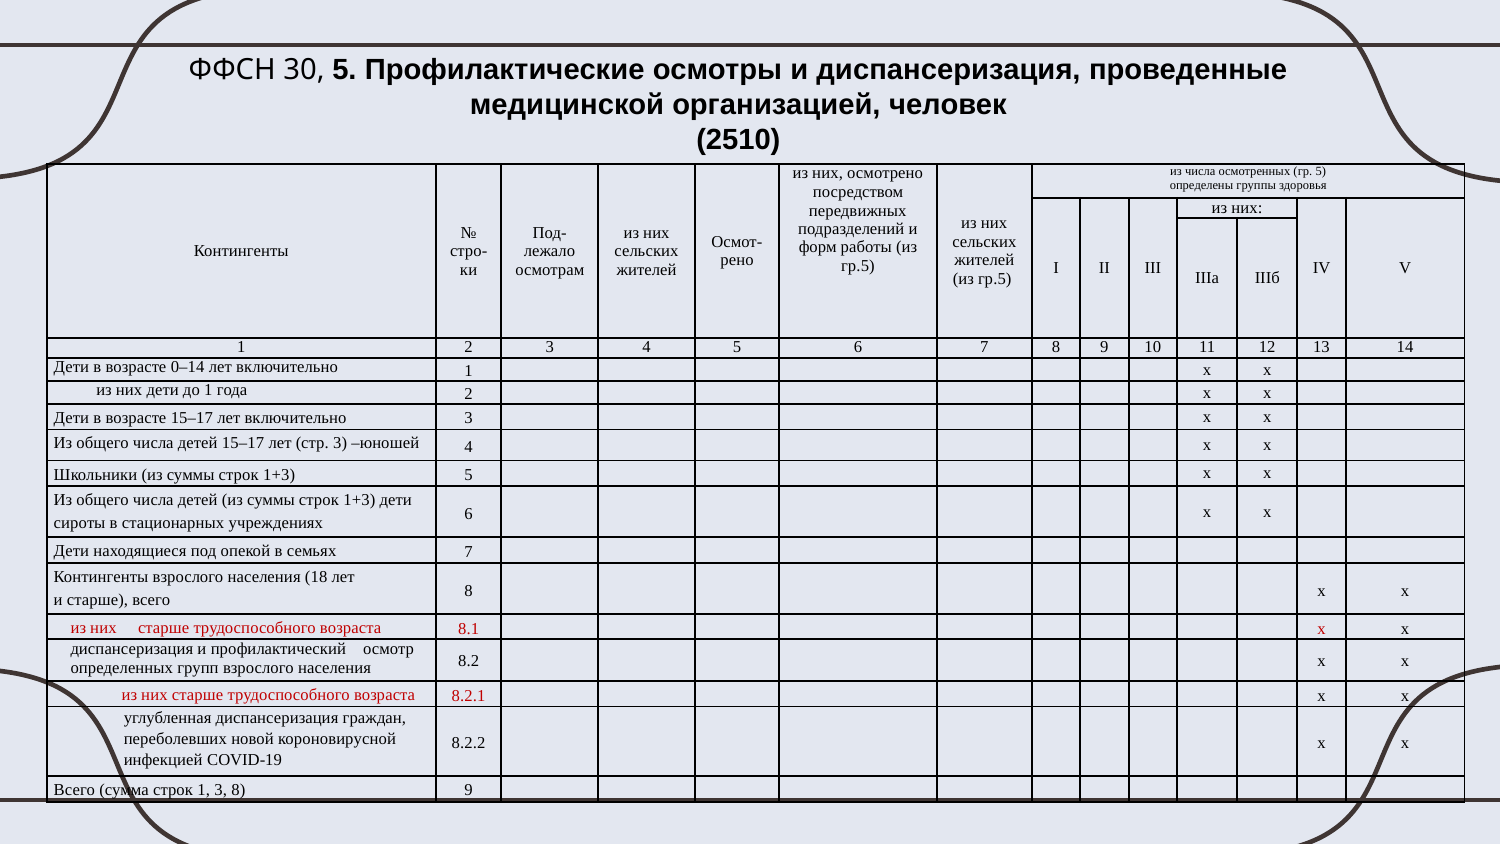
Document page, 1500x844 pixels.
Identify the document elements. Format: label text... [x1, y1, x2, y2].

table_cell Дети в возрасте 0–14 лет включительно [48, 359, 435, 380]
table_cell [599, 487, 694, 536]
table_cell [1033, 777, 1079, 801]
table_header из числа осмотренных (гр. 5) определены группы здоровья [1033, 165, 1464, 197]
table_cell [1347, 487, 1464, 536]
table_cell [1178, 707, 1236, 775]
table_cell [696, 382, 778, 403]
table_cell 8 [1033, 339, 1079, 357]
table_cell [696, 487, 778, 536]
table_cell 11 [1178, 339, 1236, 357]
table_cell [599, 538, 694, 562]
table_cell [1298, 487, 1345, 536]
table_cell [1347, 359, 1464, 380]
table_cell [1130, 405, 1176, 429]
table_cell х [1298, 615, 1345, 638]
table_cell х [1298, 707, 1345, 775]
table_cell [599, 382, 694, 403]
table_cell Из общего числа детей (из суммы строк 1+3) дети сироты в стационарных учреждениях [48, 487, 435, 536]
table_cell х [1178, 359, 1236, 380]
table_cell [1178, 640, 1236, 680]
table_header Под-лежало осмотрам [502, 165, 597, 337]
table_cell [1130, 707, 1176, 775]
table_cell 10 [1130, 339, 1176, 357]
table_cell х [1238, 405, 1296, 429]
table_cell Дети в возрасте 15–17 лет включительно [48, 405, 435, 429]
table_cell х [1347, 564, 1464, 613]
table_cell [1298, 430, 1345, 460]
table_cell [1130, 777, 1176, 801]
table_cell [938, 538, 1031, 562]
table_cell [599, 405, 694, 429]
table_cell [599, 564, 694, 613]
table_cell х [1298, 640, 1345, 680]
table_cell из них дети до 1 года [48, 382, 435, 403]
table_cell [938, 564, 1031, 613]
table_cell V [1347, 199, 1464, 337]
table_cell 7 [938, 339, 1031, 357]
table_cell 6 [437, 487, 500, 536]
table_cell х [1238, 461, 1296, 485]
table_cell [696, 777, 778, 801]
table_cell [780, 707, 936, 775]
table_cell [1178, 682, 1236, 706]
table_cell IIIб [1238, 219, 1296, 337]
table_cell [1130, 461, 1176, 485]
table_cell [1238, 777, 1296, 801]
table_cell 8.1 [437, 615, 500, 638]
table_cell [1033, 640, 1079, 680]
table_cell [1033, 359, 1079, 380]
table_cell [1238, 615, 1296, 638]
table_cell х [1238, 382, 1296, 403]
table_cell [780, 487, 936, 536]
table_cell [1347, 430, 1464, 460]
table_cell [1130, 615, 1176, 638]
table_cell [1033, 682, 1079, 706]
table_cell 7 [437, 538, 500, 562]
table_header из них, осмотрено посредством передвижных подразделений и форм работы (из гр.5) [780, 165, 936, 337]
table_cell [938, 707, 1031, 775]
table_cell 1 [48, 339, 435, 357]
table_cell х [1238, 359, 1296, 380]
table_cell [599, 682, 694, 706]
table_cell [696, 461, 778, 485]
table_cell диспансеризация и профилактический осмотр определенных групп взрослого населения [48, 640, 435, 680]
table_cell 4 [599, 339, 694, 357]
table_cell [1238, 682, 1296, 706]
table_cell [1130, 359, 1176, 380]
table_cell [780, 430, 936, 460]
table_cell [696, 359, 778, 380]
table_cell [1298, 359, 1345, 380]
table_cell [1347, 405, 1464, 429]
table_cell 13 [1298, 339, 1345, 357]
table_cell Из общего числа детей 15–17 лет (стр. 3) –юношей [48, 430, 435, 460]
table_header № стро-ки [437, 165, 500, 337]
table_header Контингенты [48, 165, 435, 337]
table_cell [1130, 430, 1176, 460]
table_cell [1081, 405, 1128, 429]
table_cell 2 [437, 339, 500, 357]
table_cell [1081, 430, 1128, 460]
table_cell [696, 430, 778, 460]
table_cell Контингенты взрослого населения (18 лет и старше), всего [48, 564, 435, 613]
table_cell 8.2.1 [437, 682, 500, 706]
table_cell [780, 615, 936, 638]
table_cell [1347, 777, 1464, 801]
table_cell [780, 682, 936, 706]
table_cell [938, 487, 1031, 536]
table_cell 3 [502, 339, 597, 357]
table_cell х [1298, 564, 1345, 613]
table_cell [780, 640, 936, 680]
table_cell х [1298, 682, 1345, 706]
table_cell [1033, 615, 1079, 638]
text_box [0, 14, 256, 60]
table_cell [780, 382, 936, 403]
table_cell [780, 405, 936, 429]
table_cell [599, 777, 694, 801]
table_cell [1178, 564, 1236, 613]
table_cell [1130, 487, 1176, 536]
table_cell [1178, 777, 1236, 801]
table_cell [1298, 777, 1345, 801]
table_cell [599, 615, 694, 638]
table_cell [696, 538, 778, 562]
table_cell [502, 405, 597, 429]
table_cell IV [1298, 199, 1345, 337]
table_cell II [1081, 199, 1128, 337]
table_cell [502, 487, 597, 536]
table_cell 9 [1081, 339, 1128, 357]
table_cell х [1238, 487, 1296, 536]
table_cell [1081, 707, 1128, 775]
table_cell х [1178, 405, 1236, 429]
table_cell [1347, 461, 1464, 485]
table_cell [502, 538, 597, 562]
table_cell [502, 359, 597, 380]
table_cell [1178, 538, 1236, 562]
table_cell х [1178, 430, 1236, 460]
table_cell [1081, 640, 1128, 680]
table_cell [1298, 461, 1345, 485]
table_cell [1081, 461, 1128, 485]
table_cell [1347, 538, 1464, 562]
table_cell 8.2.2 [437, 707, 500, 775]
table_cell [938, 405, 1031, 429]
table_header из них сельских жителей (из гр.5) [938, 165, 1031, 337]
table_cell [1238, 538, 1296, 562]
table_cell [938, 777, 1031, 801]
table_cell 2 [437, 382, 500, 403]
table_cell [1130, 682, 1176, 706]
table_cell [1033, 461, 1079, 485]
table_cell [938, 359, 1031, 380]
table_cell [1033, 707, 1079, 775]
table_cell [1081, 538, 1128, 562]
table_cell [1033, 487, 1079, 536]
table_cell [599, 430, 694, 460]
table_cell Всего (сумма строк 1, 3, 8) [48, 777, 435, 801]
table_cell [938, 430, 1031, 460]
table_cell [1081, 682, 1128, 706]
table_cell углубленная диспансеризация граждан, переболевших новой короновирусной инфекцией COVID-19 [48, 707, 435, 775]
table_cell [1347, 382, 1464, 403]
table_cell [1130, 382, 1176, 403]
table_cell х [1178, 487, 1236, 536]
table_cell 4 [437, 430, 500, 460]
table_cell 8.2 [437, 640, 500, 680]
table_cell [780, 564, 936, 613]
table_cell [502, 382, 597, 403]
table_cell [1298, 538, 1345, 562]
table_cell [1033, 405, 1079, 429]
table_cell [1081, 359, 1128, 380]
table_cell [599, 359, 694, 380]
table_cell [1081, 564, 1128, 613]
table_cell [1298, 382, 1345, 403]
table_cell [938, 615, 1031, 638]
table_cell 8 [437, 564, 500, 613]
table_cell [502, 615, 597, 638]
table_cell [1081, 615, 1128, 638]
table_cell [1298, 405, 1345, 429]
table_cell III [1130, 199, 1176, 337]
table_cell [502, 461, 597, 485]
title ФФСН 30, 5. Профилактические осмотры и диспансеризация, проведенные медицинской организацией, человек (2510) [105, 58, 1372, 130]
table_cell х [1178, 382, 1236, 403]
table_cell 3 [437, 405, 500, 429]
table_cell [1238, 564, 1296, 613]
table_cell из них старше трудоспособного возраста [48, 682, 435, 706]
table_cell 14 [1347, 339, 1464, 357]
table_cell [1130, 640, 1176, 680]
table_cell [1178, 615, 1236, 638]
table_cell [1033, 564, 1079, 613]
table_cell [780, 359, 936, 380]
table_cell [696, 405, 778, 429]
table_cell [599, 707, 694, 775]
table_cell [1033, 430, 1079, 460]
table_cell [696, 564, 778, 613]
table_cell [1081, 382, 1128, 403]
table_cell [1130, 538, 1176, 562]
table_cell [1130, 564, 1176, 613]
table_cell [938, 682, 1031, 706]
text_box [10, 17, 1500, 58]
table_cell [1238, 640, 1296, 680]
table_cell х [1238, 430, 1296, 460]
table_cell Школьники (из суммы строк 1+3) [48, 461, 435, 485]
table_cell [502, 682, 597, 706]
table_cell 6 [780, 339, 936, 357]
table_cell 5 [696, 339, 778, 357]
table_cell [938, 461, 1031, 485]
table_cell из них старше трудоспособного возраста [48, 615, 435, 638]
table_cell [938, 640, 1031, 680]
table_cell [696, 640, 778, 680]
table_cell [780, 461, 936, 485]
table_cell [599, 461, 694, 485]
table_cell 5 [437, 461, 500, 485]
table_cell [502, 640, 597, 680]
table_cell 12 [1238, 339, 1296, 357]
table_cell х [1347, 615, 1464, 638]
table_cell [696, 615, 778, 638]
table_cell [599, 640, 694, 680]
table_cell I [1033, 199, 1079, 337]
table_cell [696, 707, 778, 775]
table_cell из них: [1178, 199, 1296, 217]
table_cell Дети находящиеся под опекой в семьях [48, 538, 435, 562]
table_cell х [1178, 461, 1236, 485]
table_cell 1 [437, 359, 500, 380]
table_cell [696, 682, 778, 706]
table_cell [1238, 707, 1296, 775]
table_cell IIIа [1178, 219, 1236, 337]
table_cell х [1347, 640, 1464, 680]
table_cell [780, 777, 936, 801]
table_header Осмот-рено [696, 165, 778, 337]
table_cell [1081, 777, 1128, 801]
table_cell [1033, 538, 1079, 562]
table_cell [780, 538, 936, 562]
table_cell [1033, 382, 1079, 403]
table_cell [502, 430, 597, 460]
table_cell 9 [437, 777, 500, 801]
table_cell [502, 564, 597, 613]
table_cell [1081, 487, 1128, 536]
table_cell х [1347, 707, 1464, 775]
table_cell [502, 777, 597, 801]
table_cell [938, 382, 1031, 403]
table_header из них сельских жителей [599, 165, 694, 337]
table_cell х [1347, 682, 1464, 706]
table_cell [502, 707, 597, 775]
